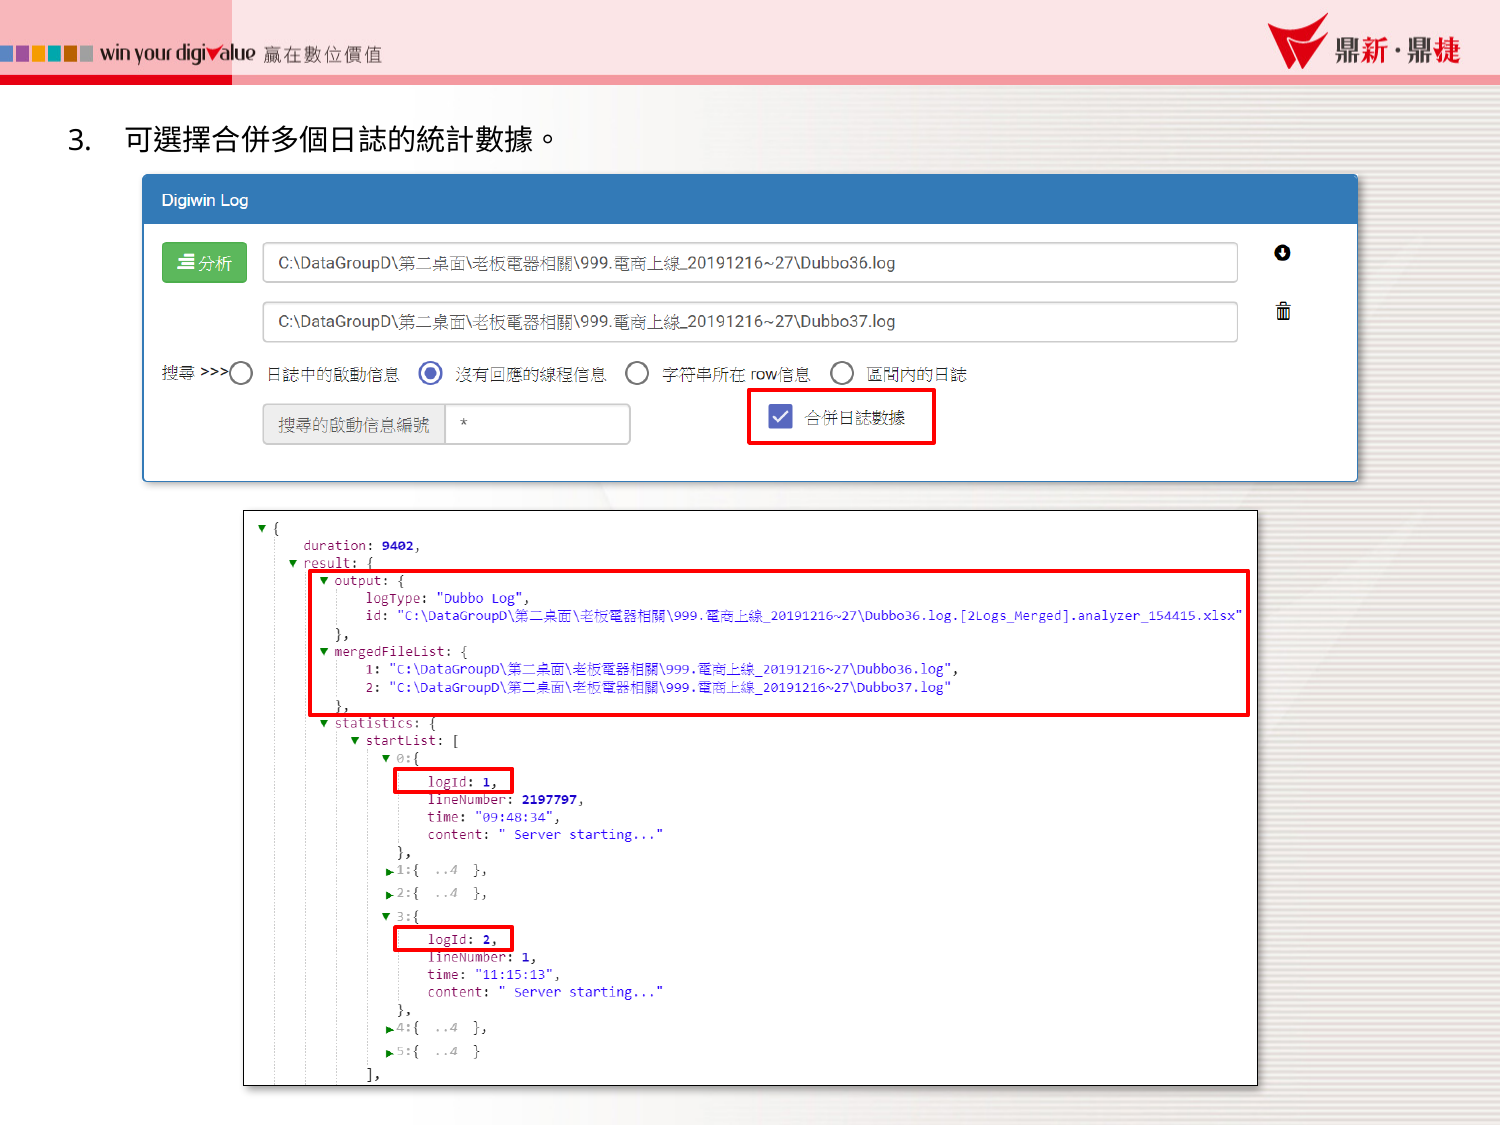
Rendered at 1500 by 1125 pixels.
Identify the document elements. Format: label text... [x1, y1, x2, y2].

text_box 可選擇合併多個日誌的統計數據。 [53, 113, 1437, 811]
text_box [242, 510, 1258, 1087]
picture [0, 0, 1500, 1125]
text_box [141, 174, 1358, 482]
